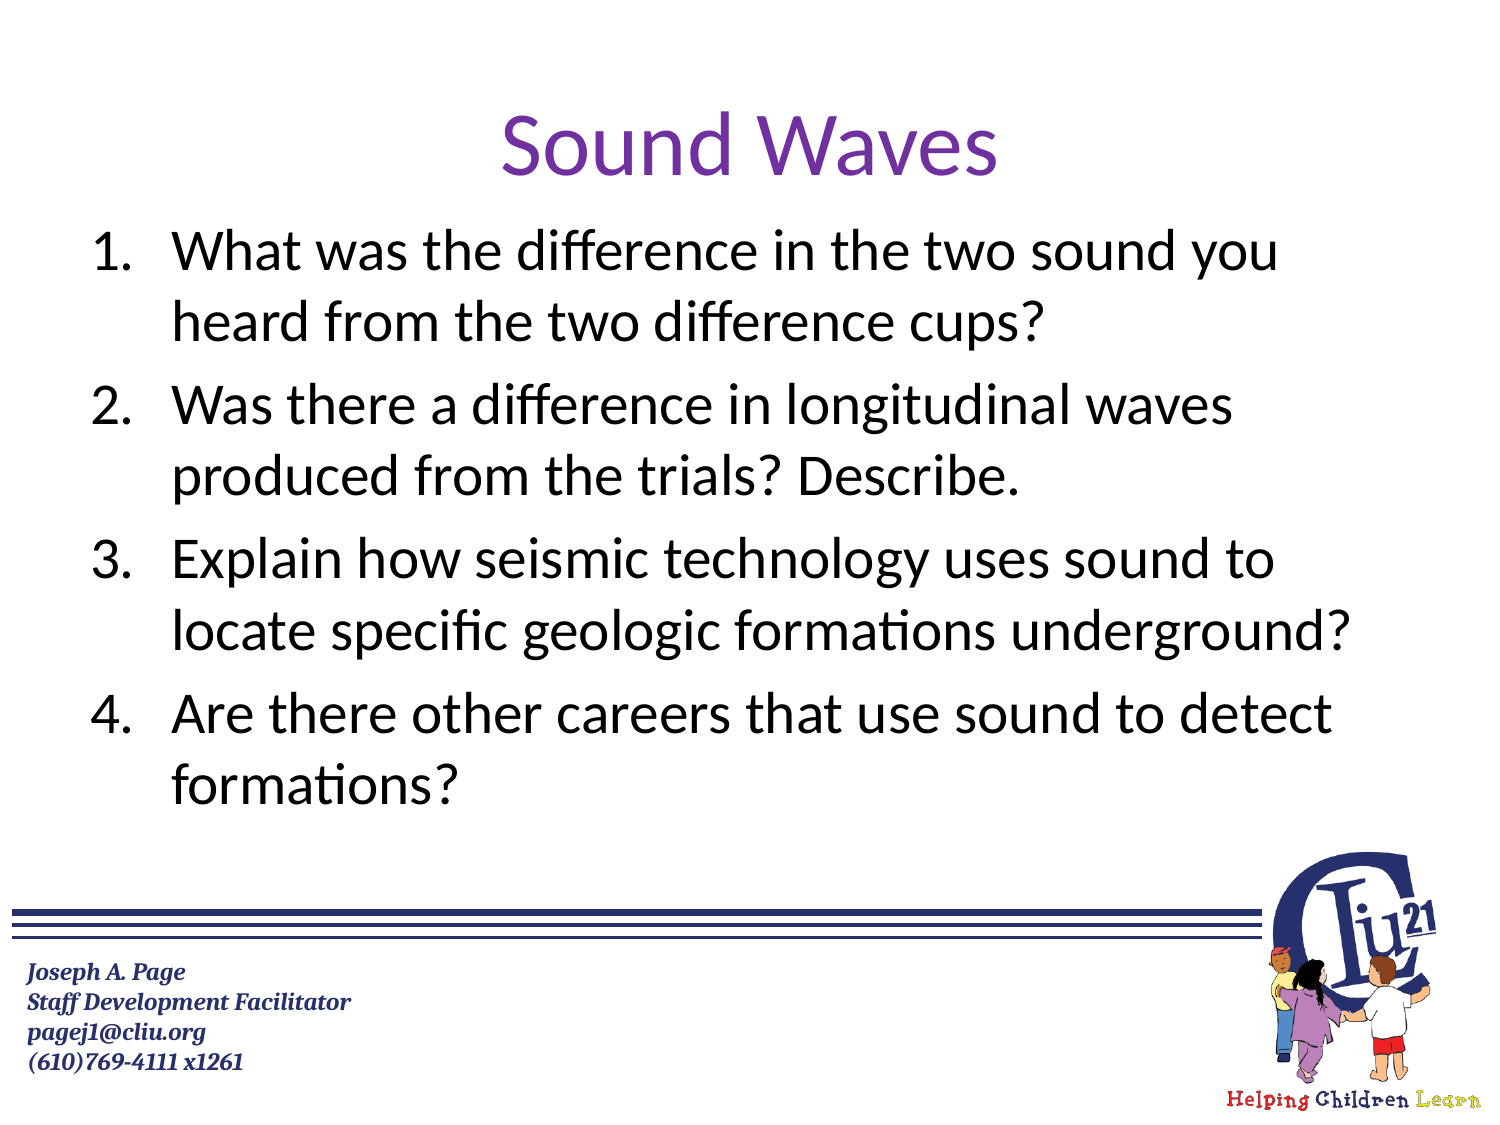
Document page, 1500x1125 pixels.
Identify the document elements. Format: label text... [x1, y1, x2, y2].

list What was the difference in the two sound you heard from the two difference cups? Was there a difference in longitudinal waves produced from the trials? Describe. Explain how seismic technology uses sound to locate specific geologic formations underground? Are there other careers that use sound to detect formations? [75, 203, 1402, 825]
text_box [12, 837, 1500, 1121]
title Sound Waves [75, 45, 1425, 233]
